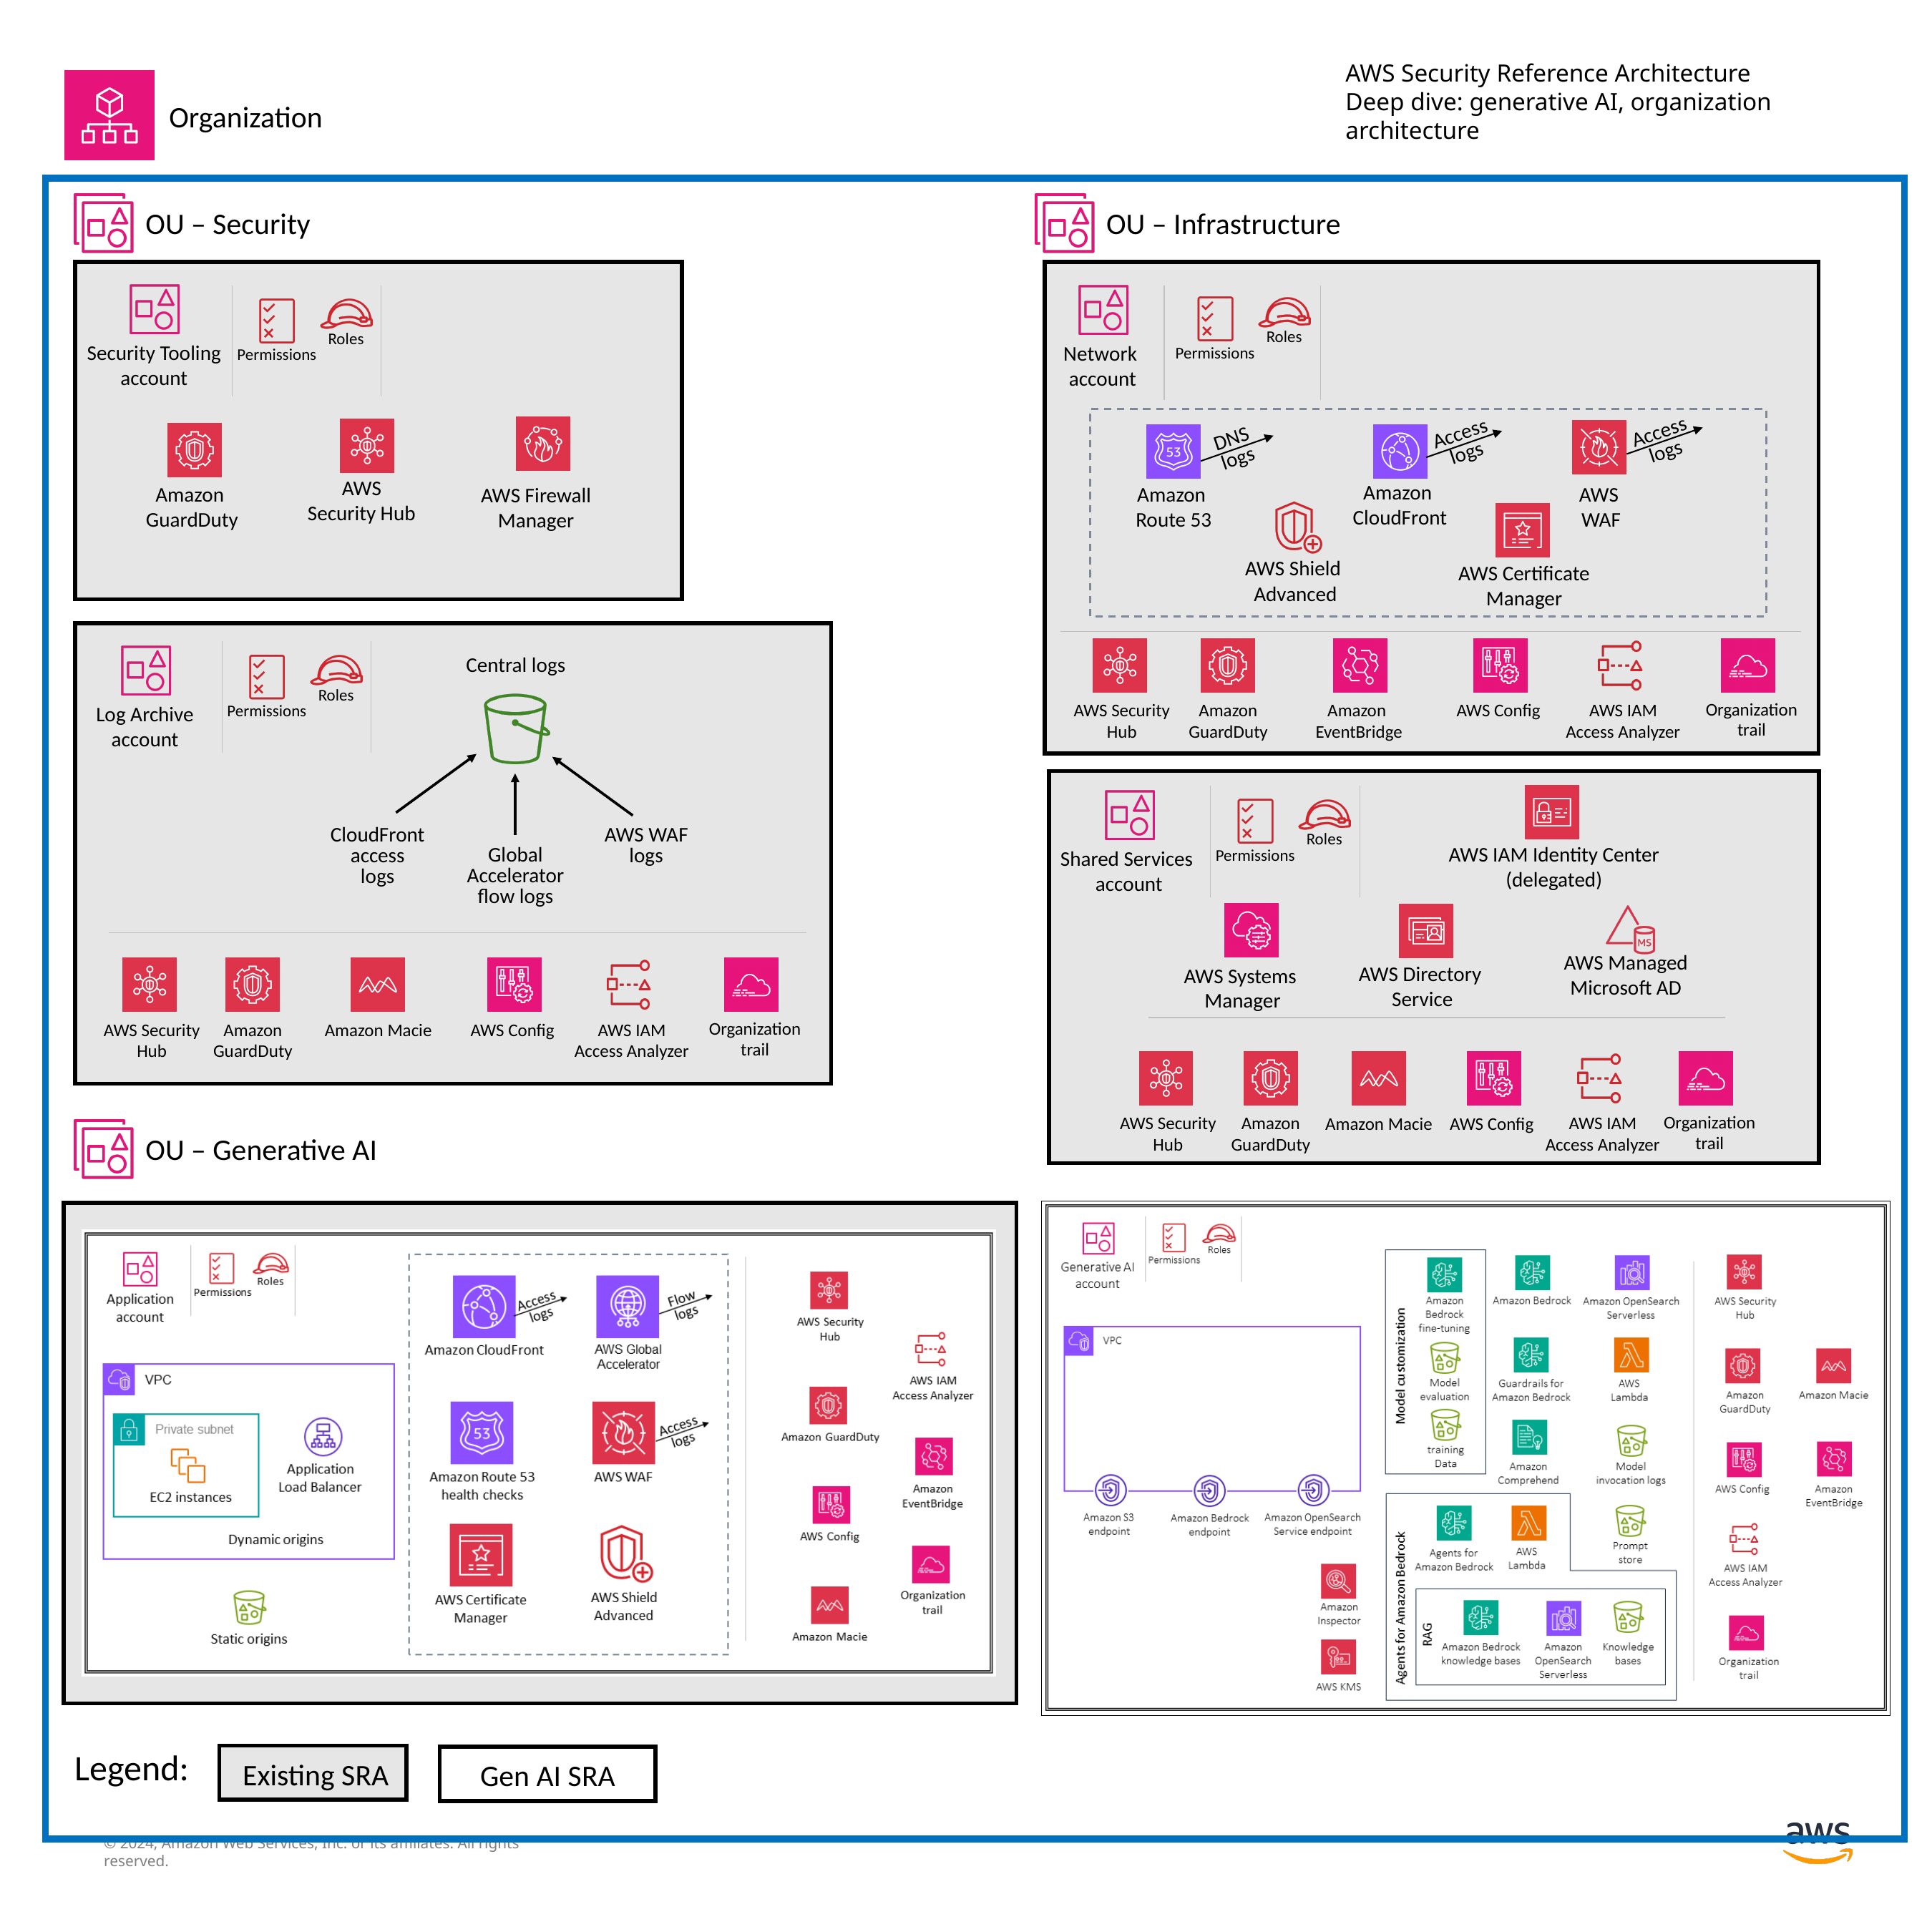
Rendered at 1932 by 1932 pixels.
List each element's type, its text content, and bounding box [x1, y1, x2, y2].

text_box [225, 653, 334, 726]
picture [82, 1229, 996, 1677]
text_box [1158, 903, 1327, 1019]
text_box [1684, 638, 1820, 747]
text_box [396, 753, 477, 813]
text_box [1536, 416, 1707, 537]
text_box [1532, 1051, 1673, 1161]
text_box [308, 286, 381, 354]
text_box [1048, 770, 1820, 1163]
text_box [552, 756, 633, 816]
picture [1032, 190, 1097, 255]
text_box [213, 957, 308, 1068]
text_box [1022, 283, 1183, 396]
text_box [561, 957, 702, 1068]
text_box [63, 1202, 1018, 1704]
text_box AWS Security Reference Architecture Deep dive: generative AI, organization architecture [1335, 53, 1911, 150]
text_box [64, 643, 225, 757]
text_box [1082, 423, 1279, 537]
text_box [1183, 638, 1274, 748]
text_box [449, 957, 577, 1046]
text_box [1478, 903, 1773, 1006]
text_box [1048, 788, 1209, 902]
text_box [45, 177, 1905, 1840]
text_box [1211, 797, 1322, 870]
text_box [381, 286, 384, 354]
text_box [1642, 1051, 1777, 1160]
text_box Legend: [64, 1740, 210, 1793]
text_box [1107, 1051, 1229, 1161]
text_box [91, 957, 213, 1068]
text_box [1246, 285, 1320, 352]
picture [71, 1116, 136, 1181]
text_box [1229, 1051, 1326, 1161]
picture [71, 190, 136, 255]
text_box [89, 423, 295, 538]
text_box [1553, 638, 1694, 748]
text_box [235, 297, 343, 370]
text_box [1428, 1051, 1556, 1140]
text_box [1183, 295, 1282, 368]
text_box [269, 419, 459, 532]
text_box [1274, 638, 1445, 748]
picture [1041, 1201, 1890, 1716]
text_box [293, 957, 449, 1046]
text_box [1438, 503, 1610, 616]
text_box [298, 643, 371, 710]
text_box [1294, 1051, 1428, 1140]
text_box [219, 1745, 410, 1800]
picture [1783, 1840, 1853, 1864]
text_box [1061, 638, 1183, 748]
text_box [445, 773, 586, 915]
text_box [64, 70, 378, 160]
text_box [1445, 638, 1563, 726]
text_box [1298, 418, 1508, 535]
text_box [439, 1746, 655, 1807]
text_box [1418, 785, 1689, 897]
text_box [1191, 500, 1400, 612]
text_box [424, 645, 608, 766]
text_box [1286, 787, 1360, 854]
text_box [456, 416, 616, 538]
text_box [687, 957, 823, 1066]
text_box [74, 282, 235, 396]
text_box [1287, 904, 1558, 1017]
